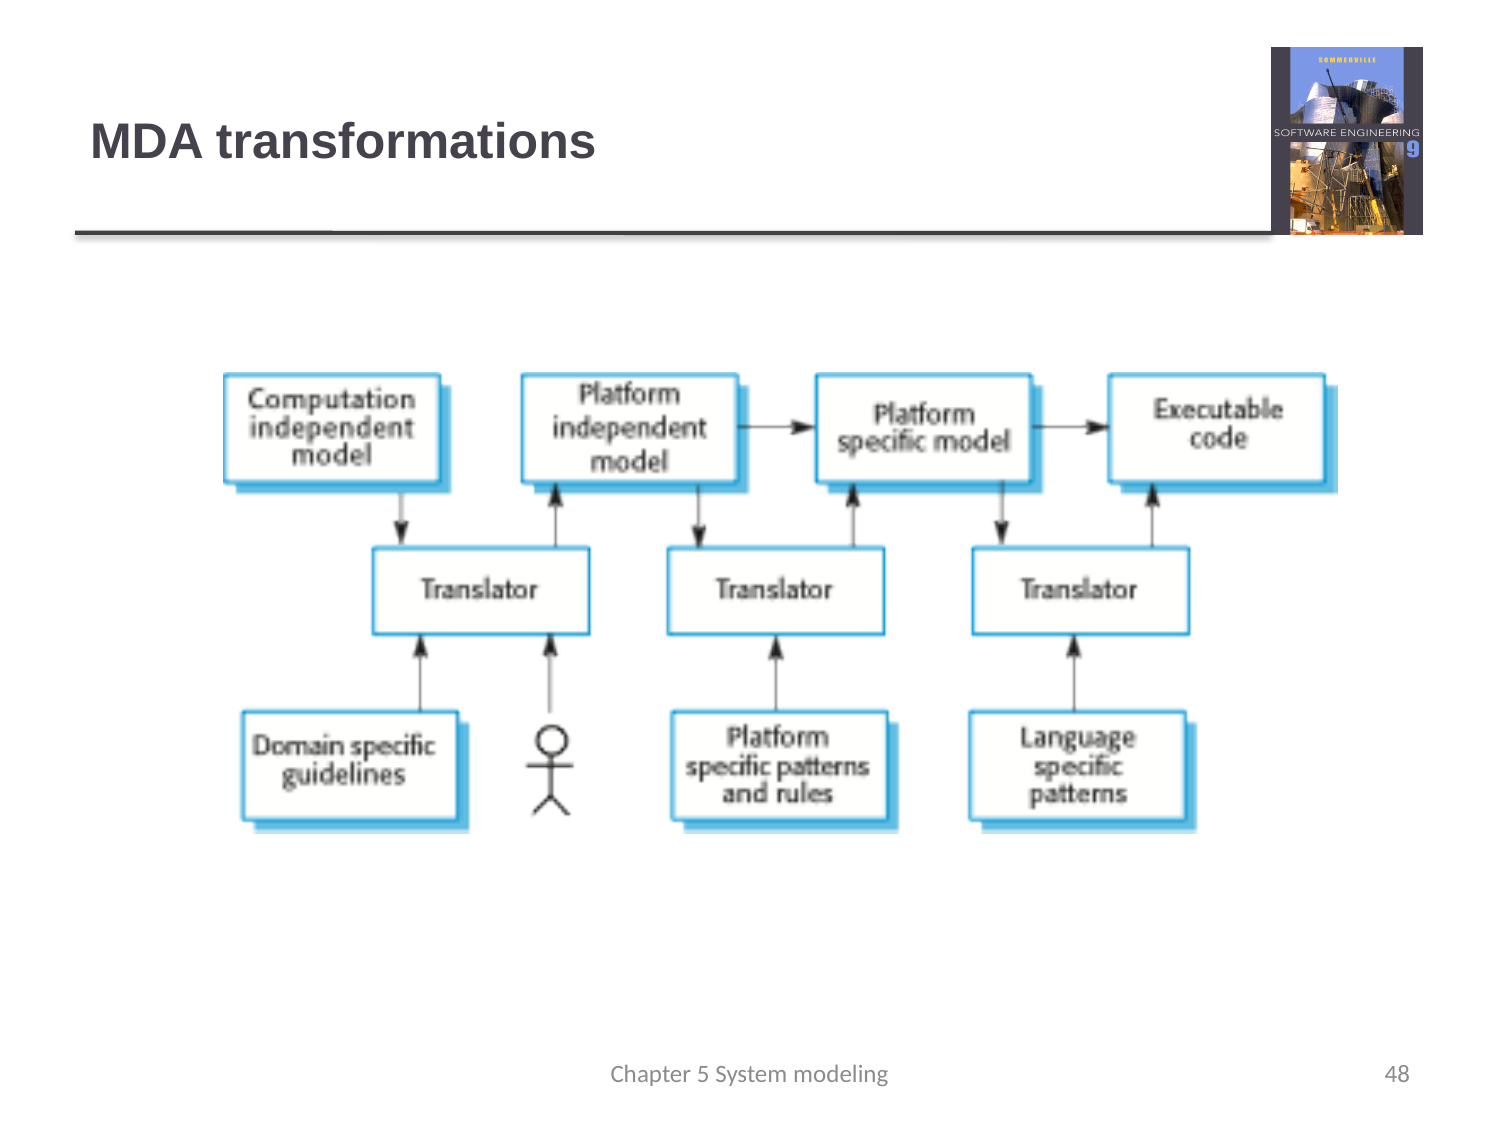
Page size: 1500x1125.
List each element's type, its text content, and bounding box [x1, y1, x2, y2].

title MDA transformations [74, 44, 1272, 233]
picture [1272, 47, 1423, 235]
picture [223, 372, 1338, 834]
footer Chapter 5 System modeling [512, 1042, 988, 1103]
slide_number 48 [1074, 1042, 1425, 1103]
